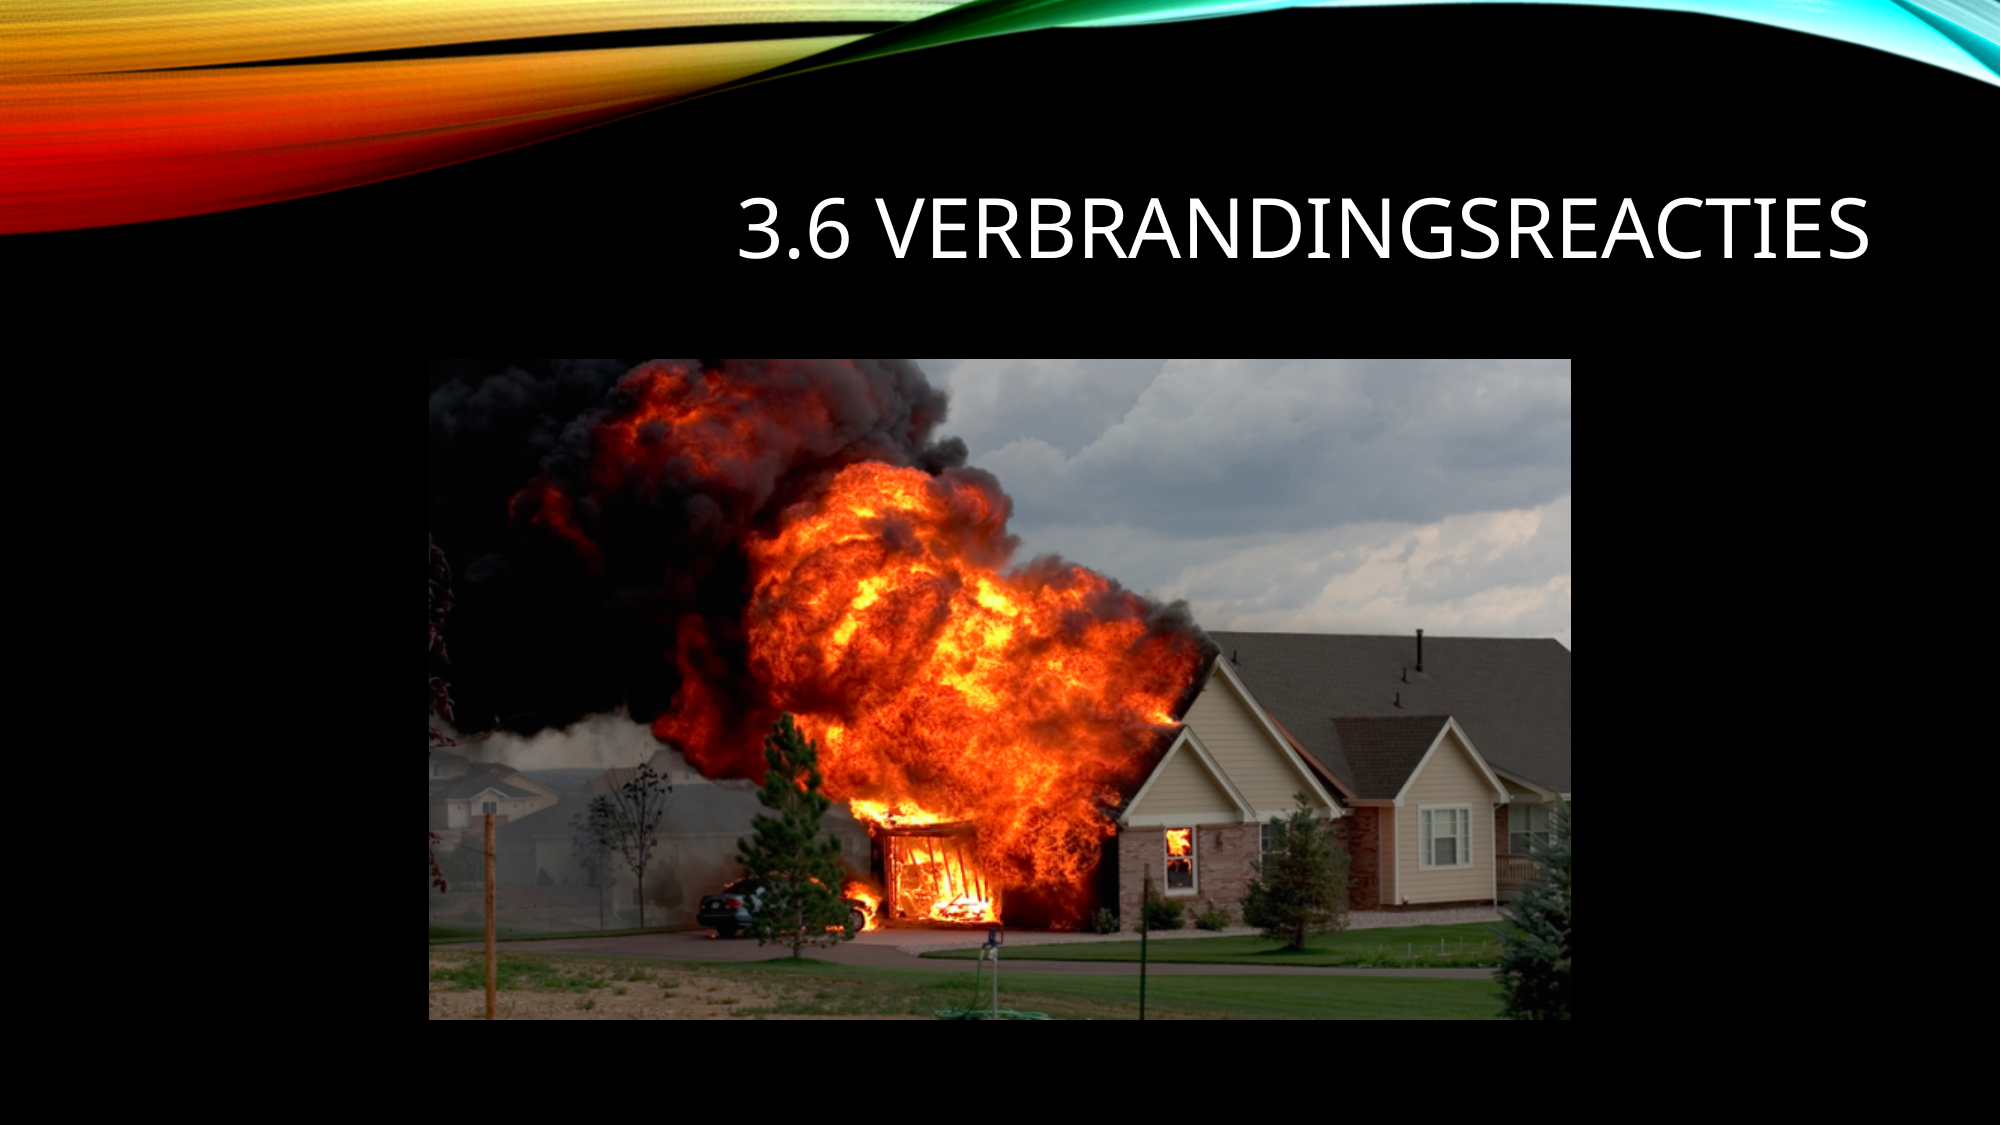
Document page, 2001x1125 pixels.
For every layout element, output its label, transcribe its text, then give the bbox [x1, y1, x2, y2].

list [429, 359, 1571, 1021]
picture [0, 0, 2000, 237]
title 3.6 Verbrandingsreacties [474, 125, 1888, 338]
